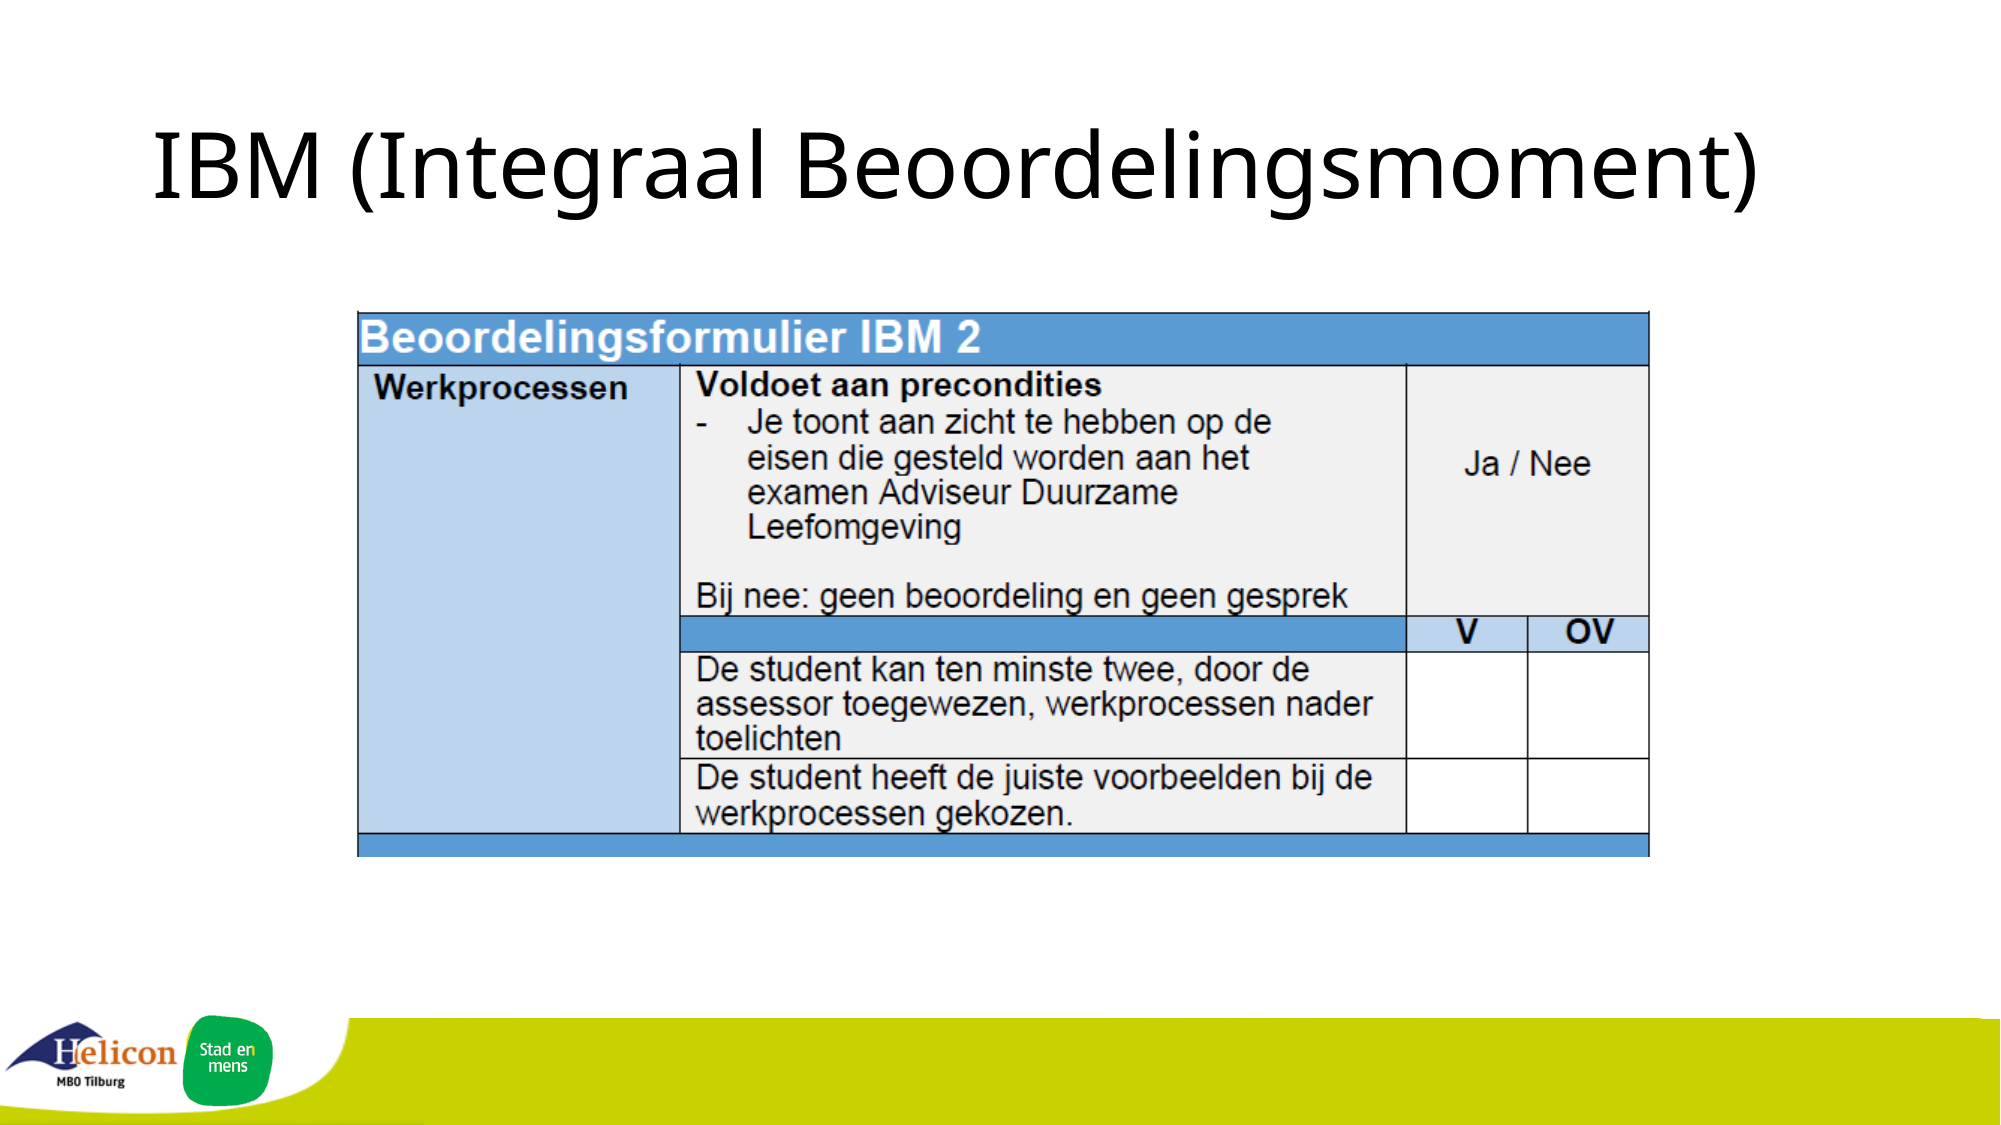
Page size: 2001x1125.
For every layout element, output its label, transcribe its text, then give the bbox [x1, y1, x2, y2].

picture [0, 1013, 424, 1125]
picture [326, 293, 1674, 857]
title IBM (Integraal Beoordelingsmoment) [137, 59, 1863, 278]
